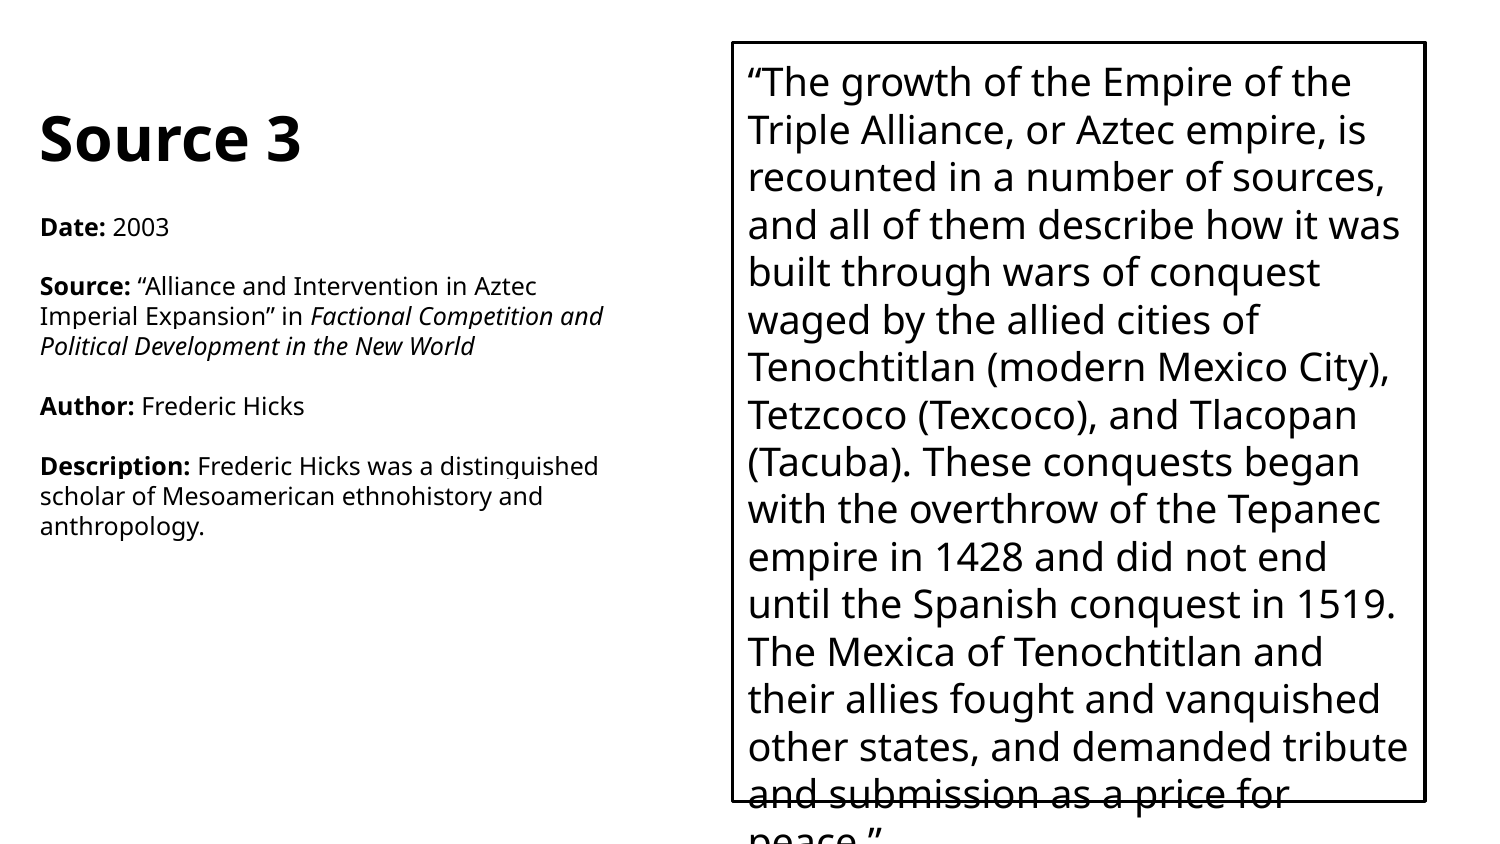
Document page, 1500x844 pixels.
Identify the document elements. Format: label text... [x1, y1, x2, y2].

text_box Source 3 Date: 2003 Source: “Alliance and Intervention in Aztec Imperial Expansion” in Factional Competition and Political Development in the New World Author: Frederic Hicks Description: Frederic Hicks was a distinguished scholar of Mesoamerican ethnohistory and anthropology. [24, 83, 654, 811]
text_box “The growth of the Empire of the Triple Alliance, or Aztec empire, is recounted in a number of sources, and all of them describe how it was built through wars of conquest waged by the allied cities of Tenochtitlan (modern Mexico City), Tetzcoco (Texcoco), and Tlacopan (Tacuba). These conquests began with the overthrow of the Tepanec empire in 1428 and did not end until the Spanish conquest in 1519. The Mexica of Tenochtitlan and their allies fought and vanquished other states, and demanded tribute and submission as a price for peace.” [732, 42, 1426, 802]
